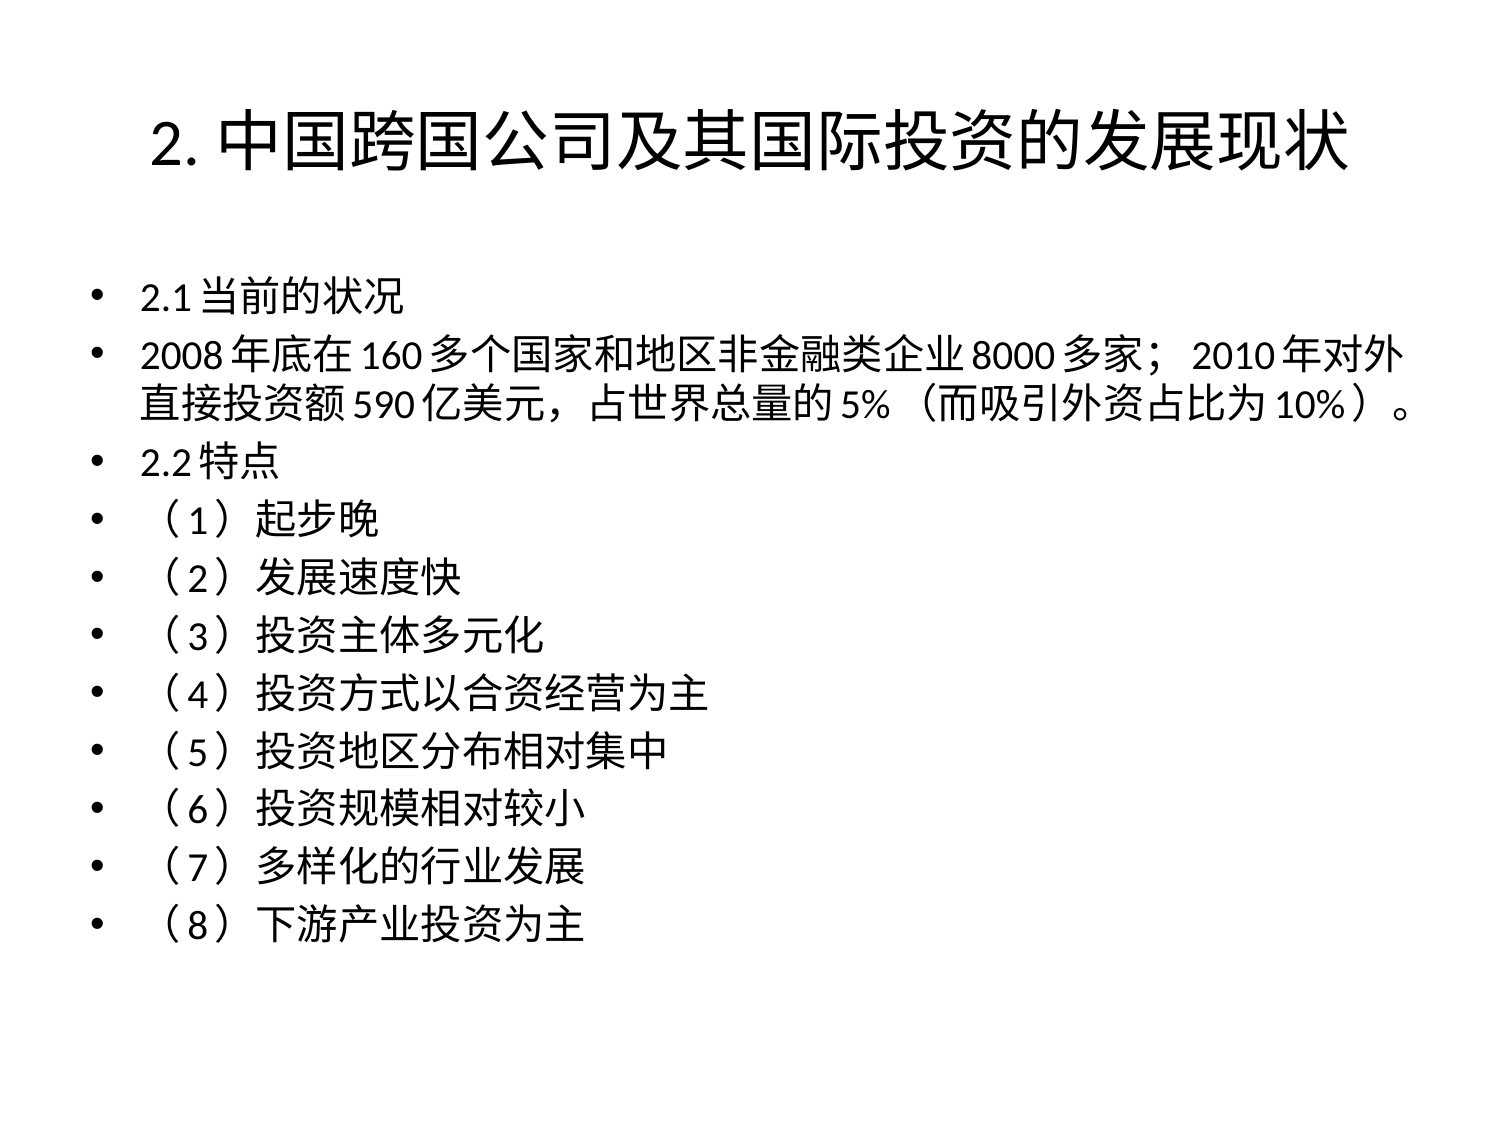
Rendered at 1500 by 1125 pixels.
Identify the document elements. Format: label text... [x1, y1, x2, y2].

title 2.中国跨国公司及其国际投资的发展现状 [75, 45, 1425, 233]
list 2.1当前的状况 2008年底在160多个国家和地区非金融类企业8000多家；2010年对外直接投资额590亿美元，占世界总量的5%（而吸引外资占比为10%）。 2.2特点 （1）起步晚 （2）发展速度快 （3）投资主体多元化 （4）投资方式以合资经营为主 （5）投资地区分布相对集中 （6）投资规模相对较小 （7）多样化的行业发展 （8）下游产业投资为主 [75, 262, 1425, 1005]
